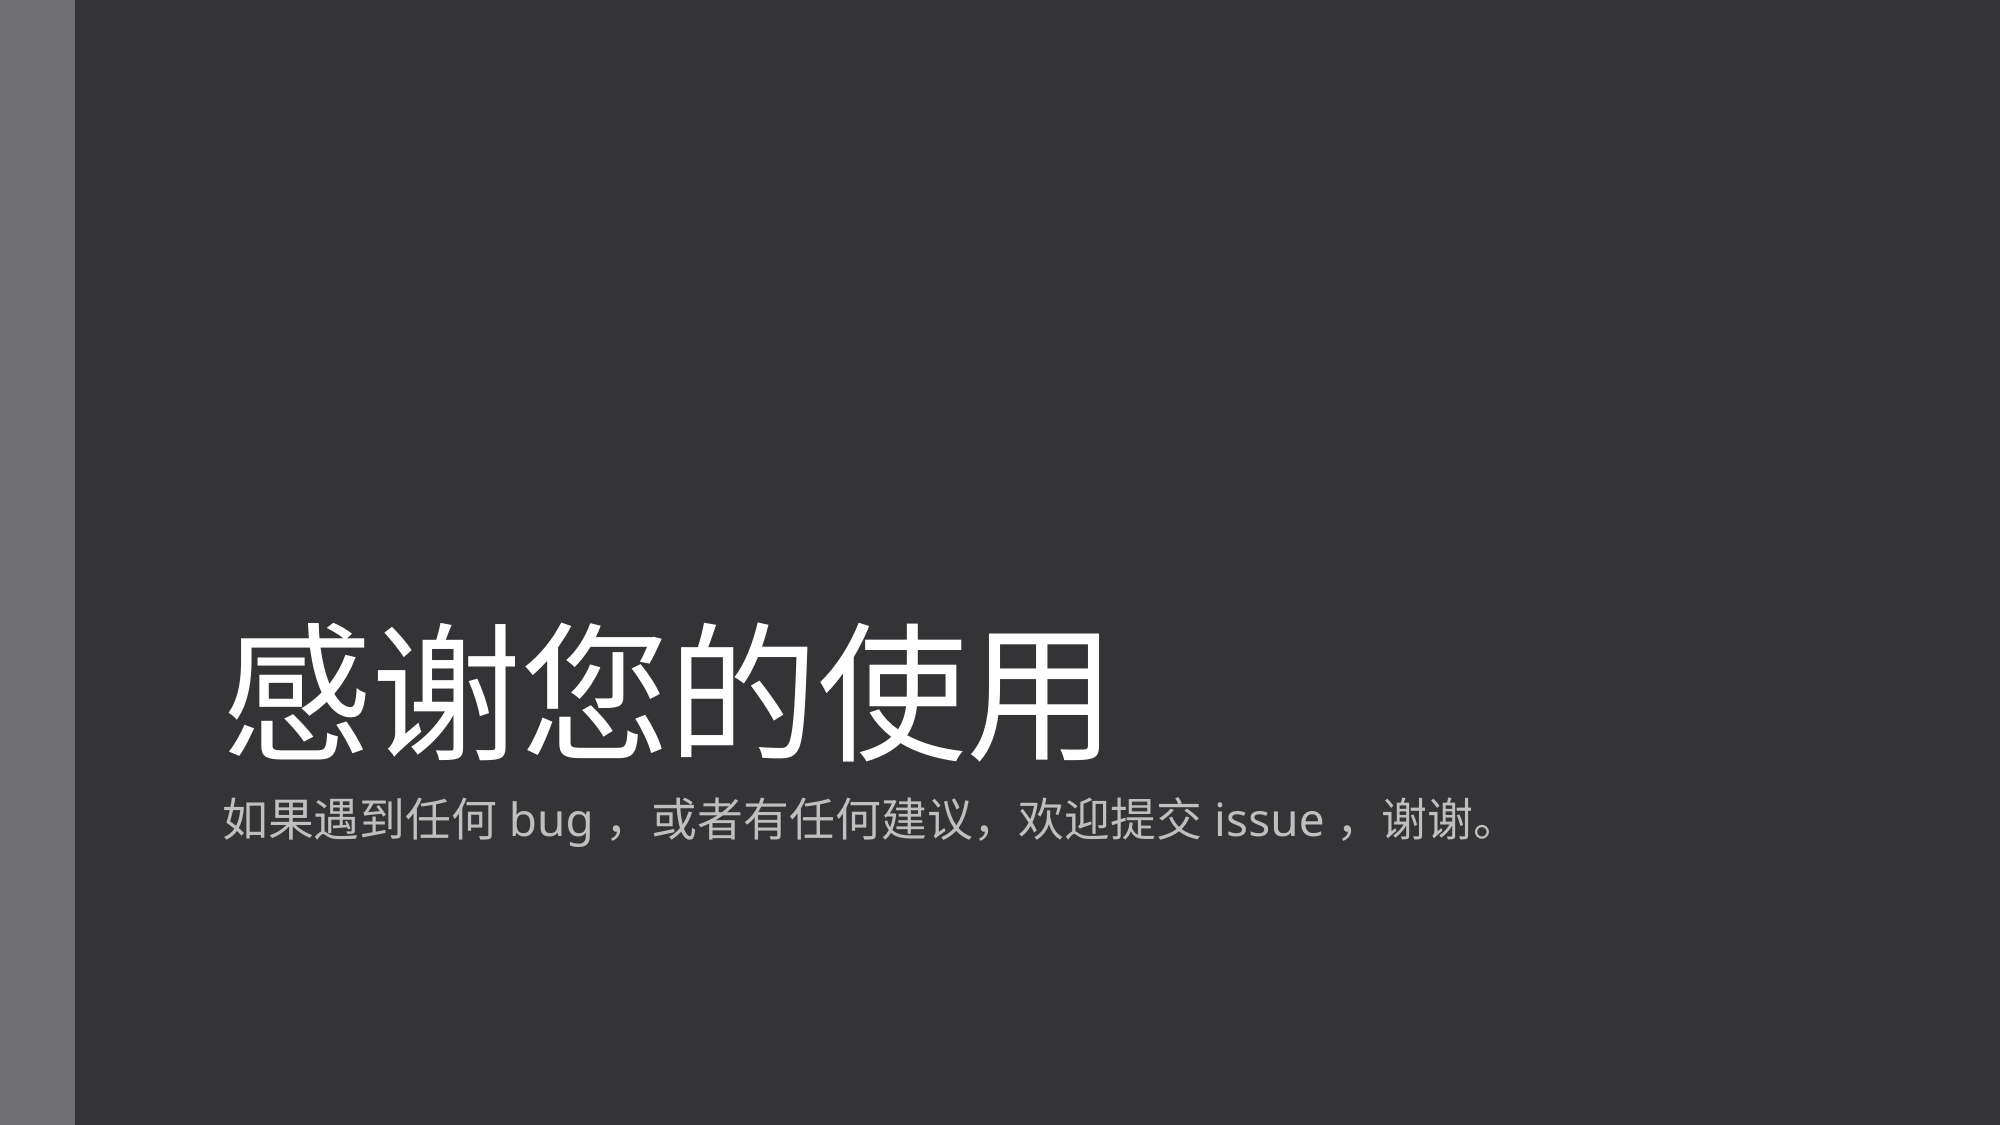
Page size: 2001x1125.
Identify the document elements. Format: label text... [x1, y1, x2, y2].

subtitle 如果遇到任何bug，或者有任何建议，欢迎提交issue，谢谢。 [206, 787, 1752, 1065]
title 感谢您的使用 [206, 124, 1752, 787]
